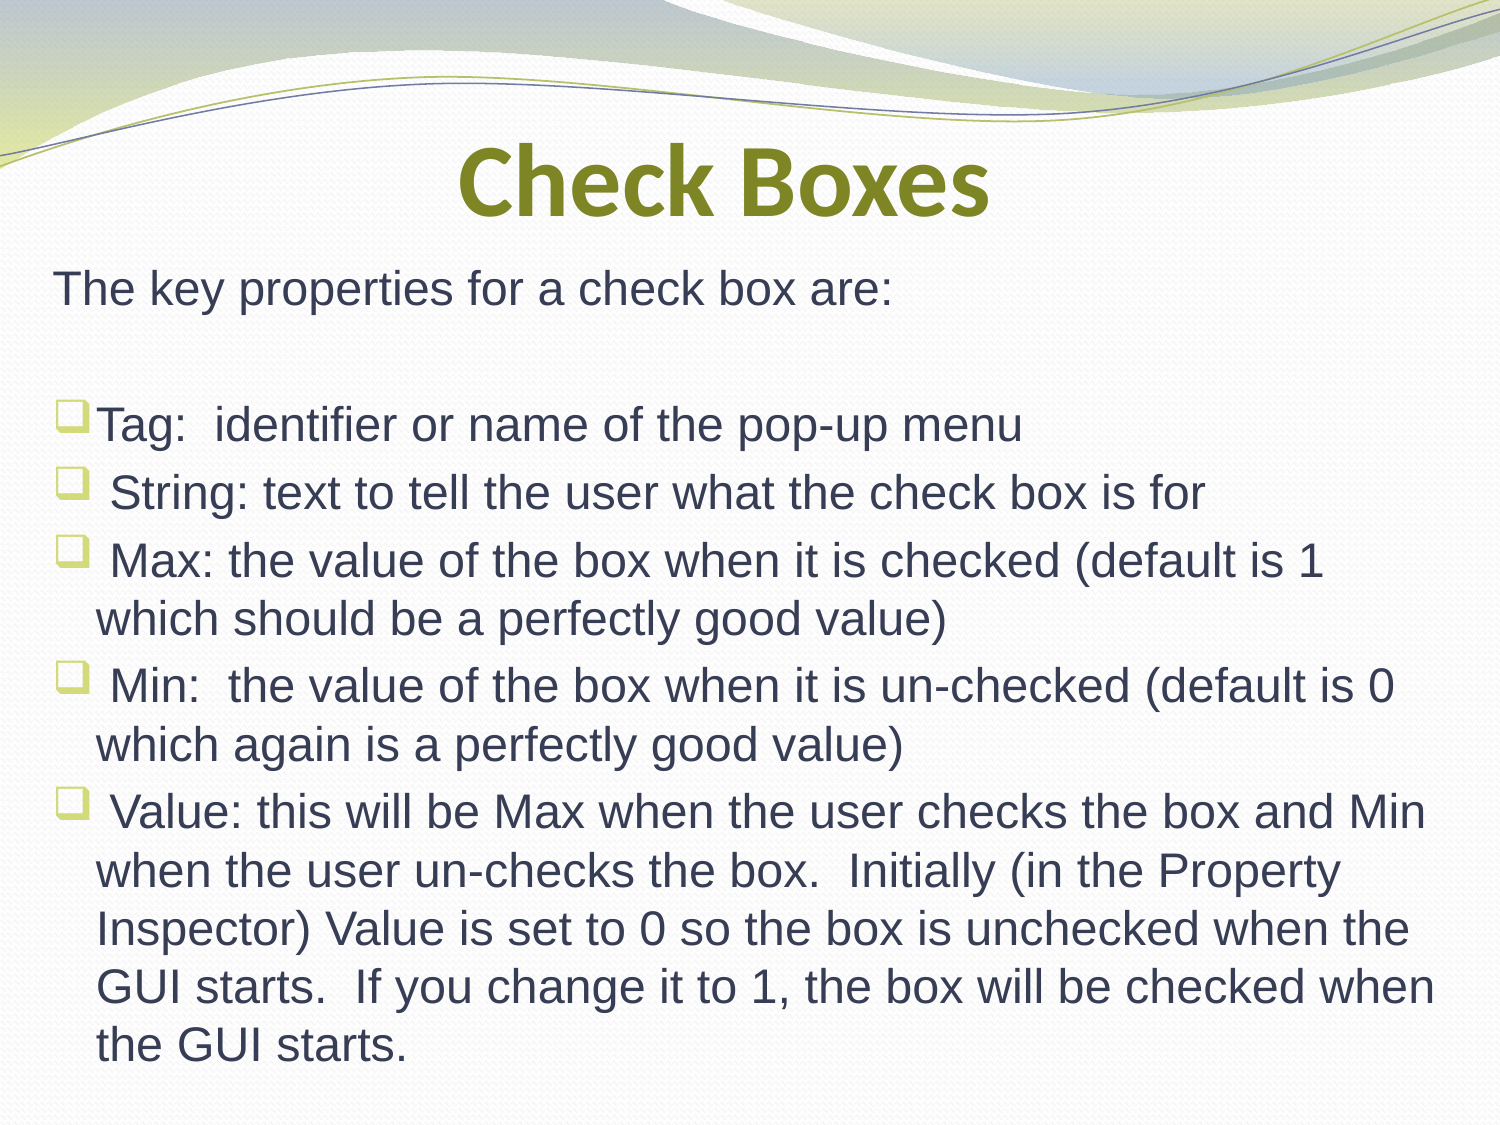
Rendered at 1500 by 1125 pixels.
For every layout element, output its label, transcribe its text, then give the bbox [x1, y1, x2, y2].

list The key properties for a check box are: Tag: identifier or name of the pop-up menu String: text to tell the user what the check box is for Max: the value of the box when it is checked (default is 1 which should be a perfectly good value) Min: the value of the box when it is un-checked (default is 0 which again is a perfectly good value) Value: this will be Max when the user checks the box and Min when the user un-checks the box. Initially (in the Property Inspector) Value is set to 0 so the box is unchecked when the GUI starts. If you change it to 1, the box will be checked when the GUI starts. [37, 249, 1463, 1088]
title Check Boxes [50, 50, 1400, 238]
